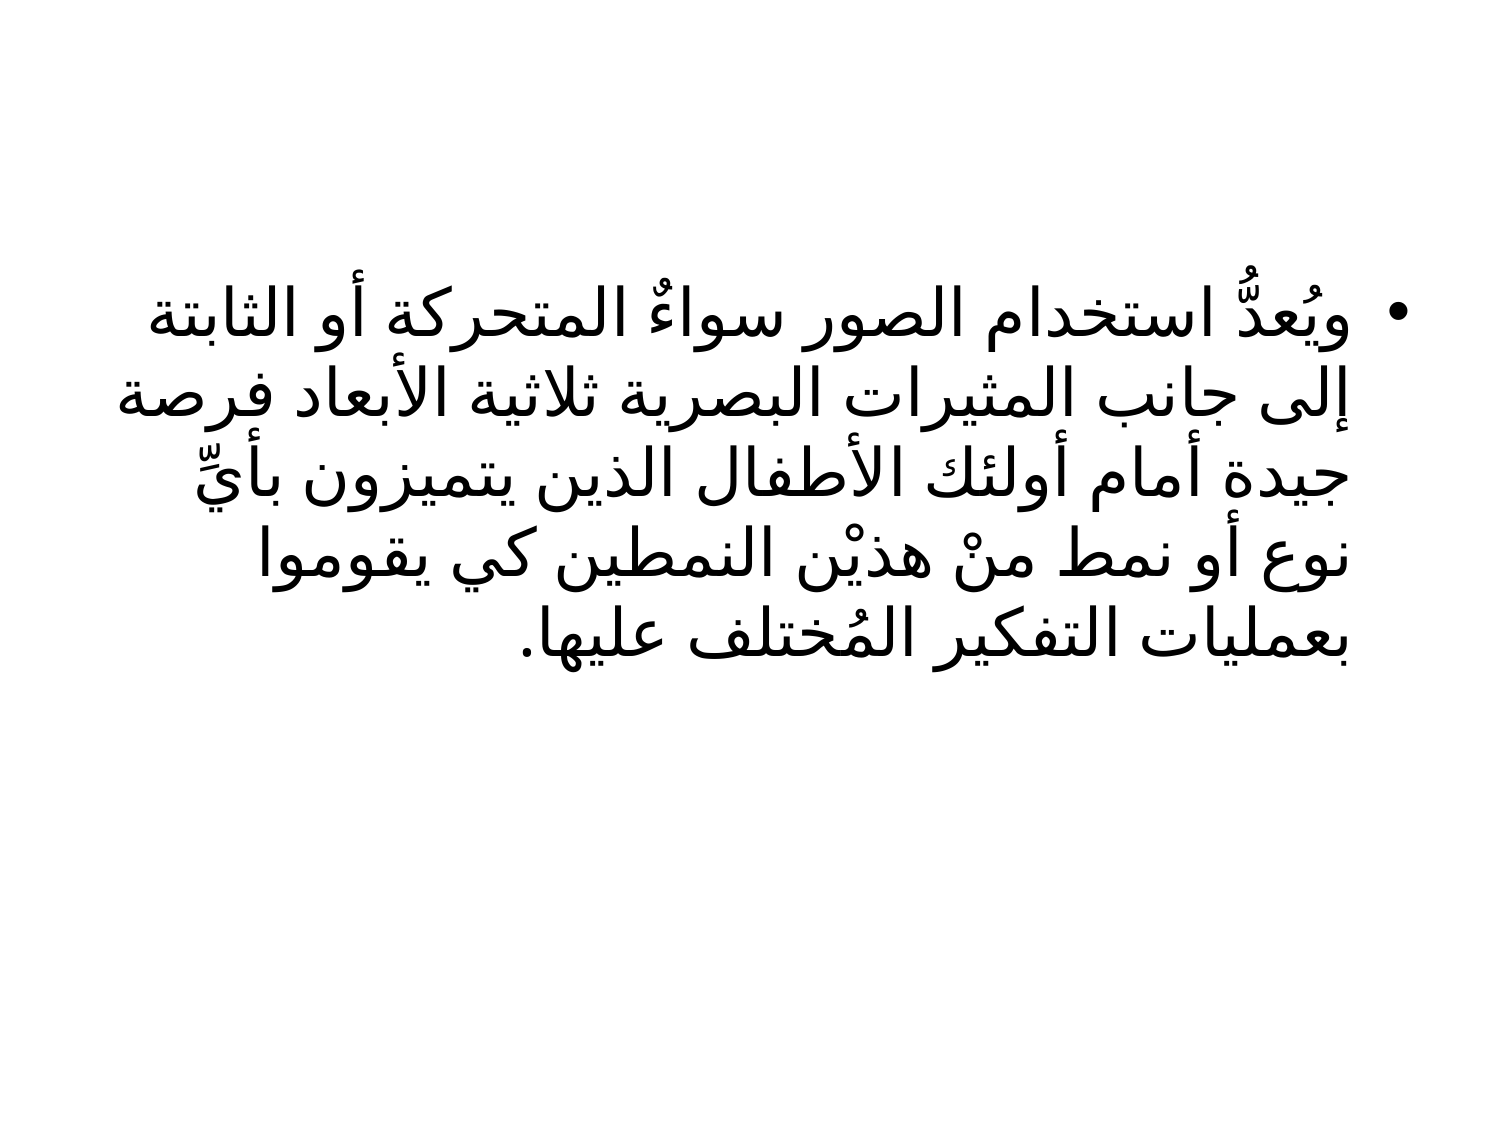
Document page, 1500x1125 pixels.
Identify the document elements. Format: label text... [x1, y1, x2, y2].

list ويُعدُّ استخدام الصور سواءٌ المتحركة أو الثابتة إلى جانب المثيرات البصرية ثلاثية الأبعاد فرصة جيدة أمام أولئك الأطفال الذين يتميزون بأيِّ نوع أو نمط منْ هذيْن النمطين كي يقوموا بعمليات التفكير المُختلف عليها. [75, 262, 1425, 1005]
